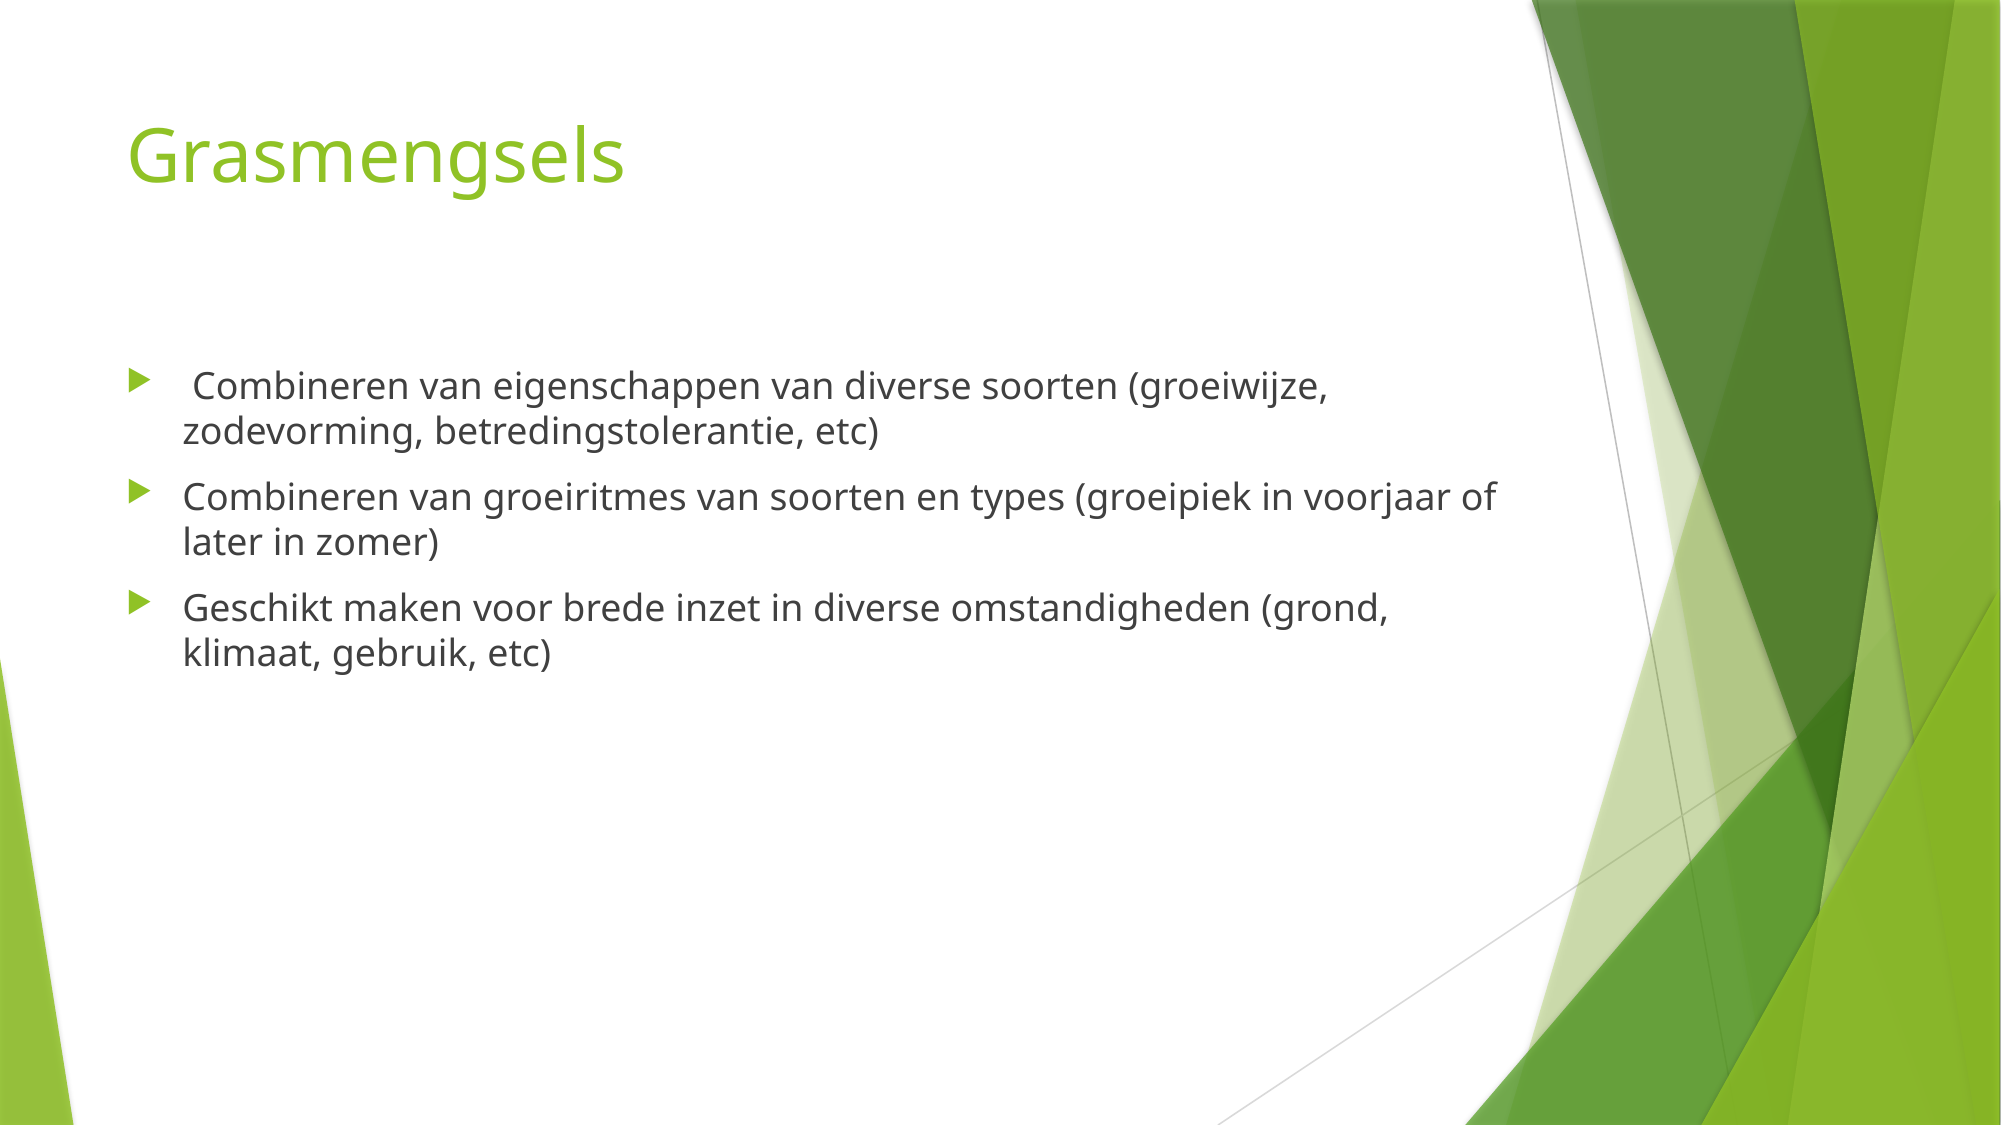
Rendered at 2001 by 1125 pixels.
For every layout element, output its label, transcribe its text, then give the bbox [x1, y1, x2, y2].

list Combineren van eigenschappen van diverse soorten (groeiwijze, zodevorming, betredingstolerantie, etc) Combineren van groeiritmes van soorten en types (groeipiek in voorjaar of later in zomer) Geschikt maken voor brede inzet in diverse omstandigheden (grond, klimaat, gebruik, etc) [111, 354, 1522, 992]
title Grasmengsels [111, 99, 1522, 317]
